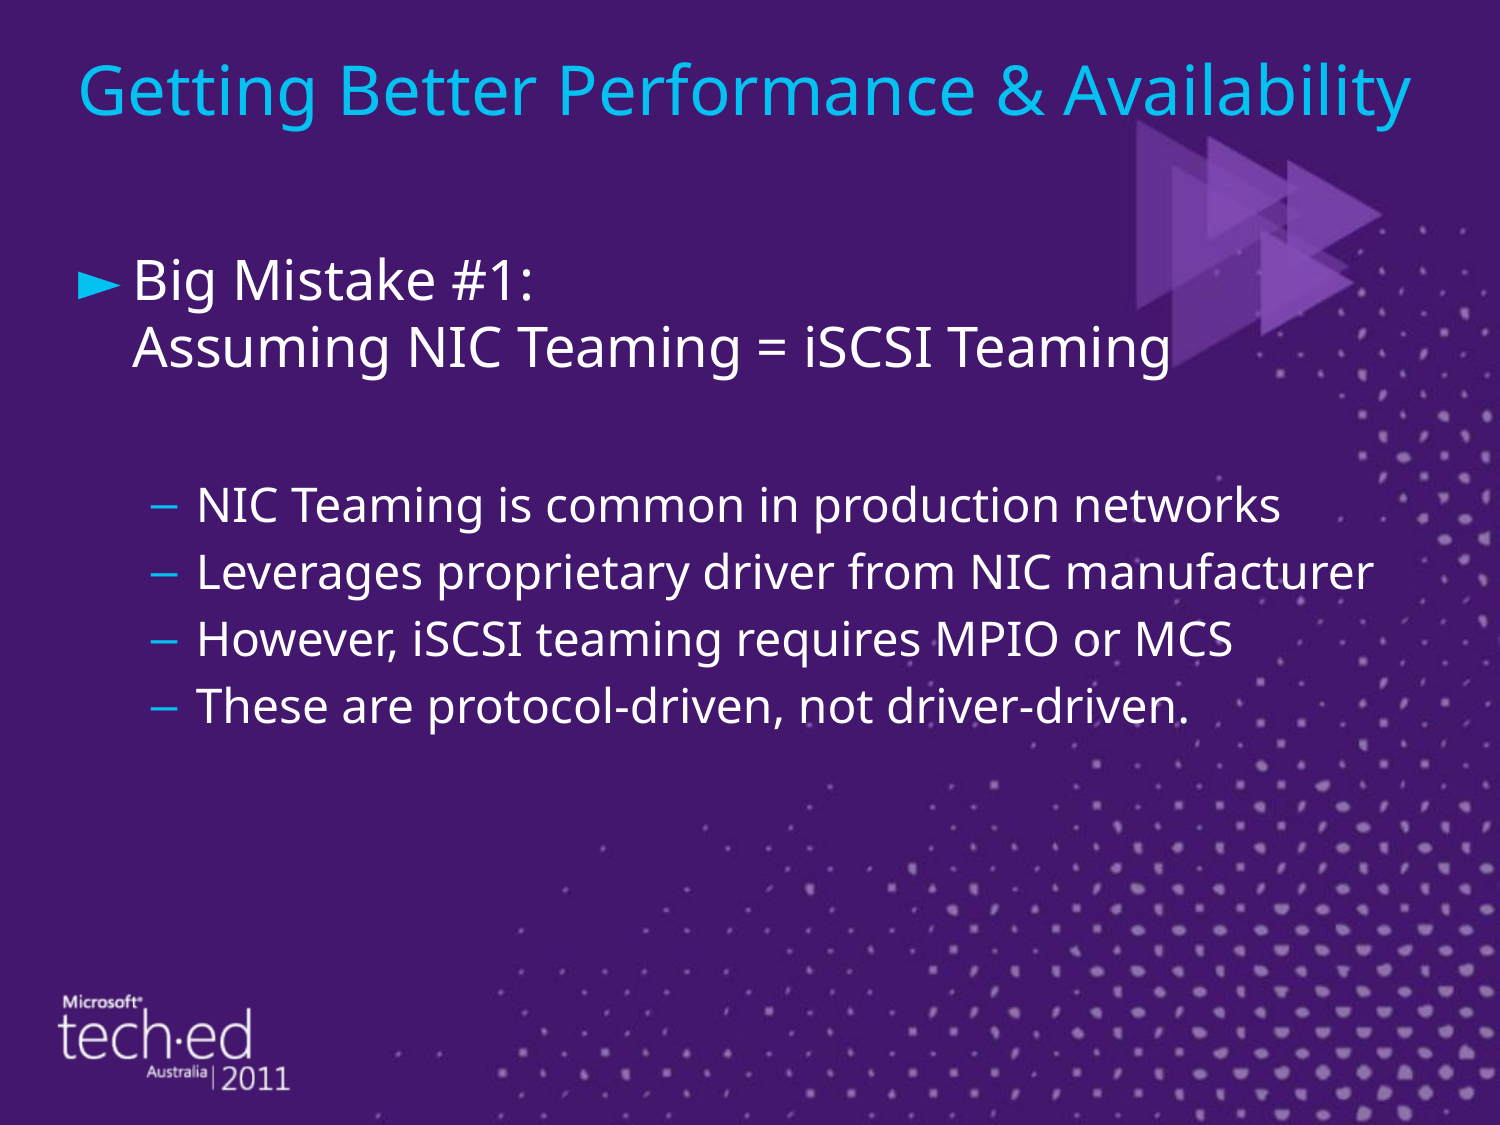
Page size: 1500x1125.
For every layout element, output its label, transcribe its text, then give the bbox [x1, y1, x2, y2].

list Big Mistake #1: Assuming NIC Teaming = iSCSI Teaming NIC Teaming is common in production networks Leverages proprietary driver from NIC manufacturer However, iSCSI teaming requires MPIO or MCS These are protocol-driven, not driver-driven. [63, 237, 1425, 747]
title Getting Better Performance & Availability [62, 37, 1438, 138]
picture [0, 0, 1500, 1125]
